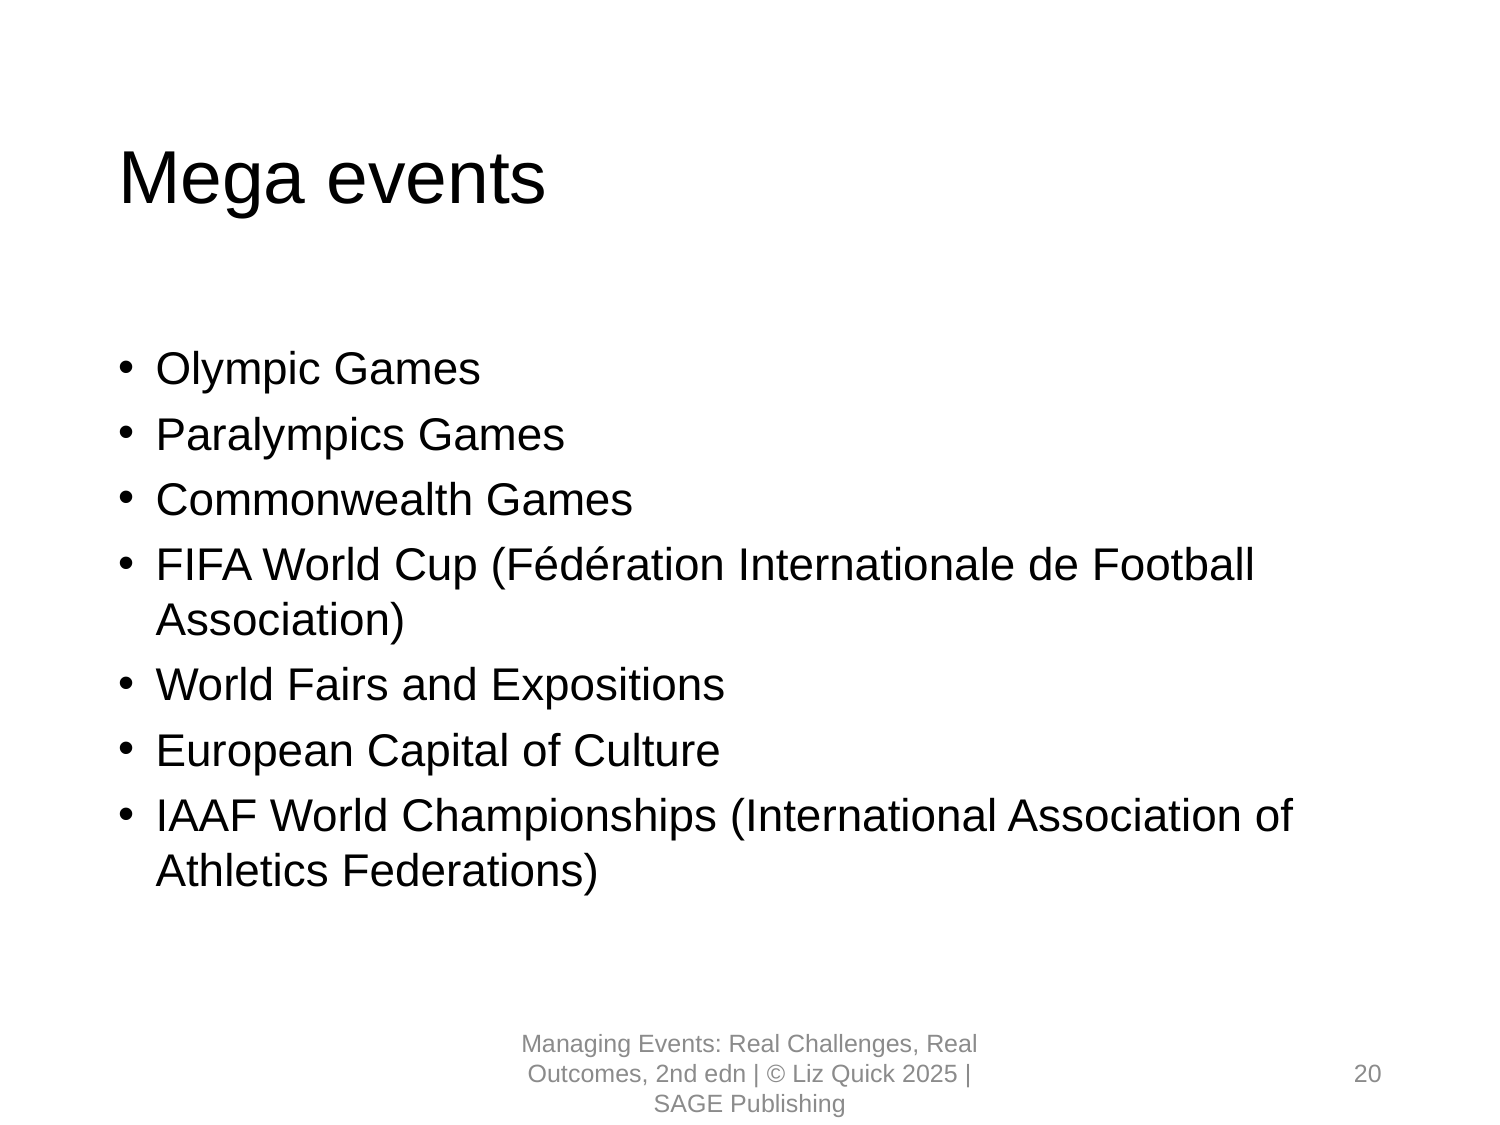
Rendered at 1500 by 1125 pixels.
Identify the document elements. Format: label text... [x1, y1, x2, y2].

title Mega events [103, 70, 1397, 288]
list Olympic Games Paralympics Games Commonwealth Games FIFA World Cup (Fédération Internationale de Football Association) World Fairs and Expositions European Capital of Culture IAAF World Championships (International Association of Athletics Federations) [103, 331, 1397, 1013]
slide_number 20 [1059, 1042, 1397, 1103]
footer Managing Events: Real Challenges, Real Outcomes, 2nd edn | © Liz Quick 2025 | SAGE Publishing [496, 1042, 1004, 1103]
